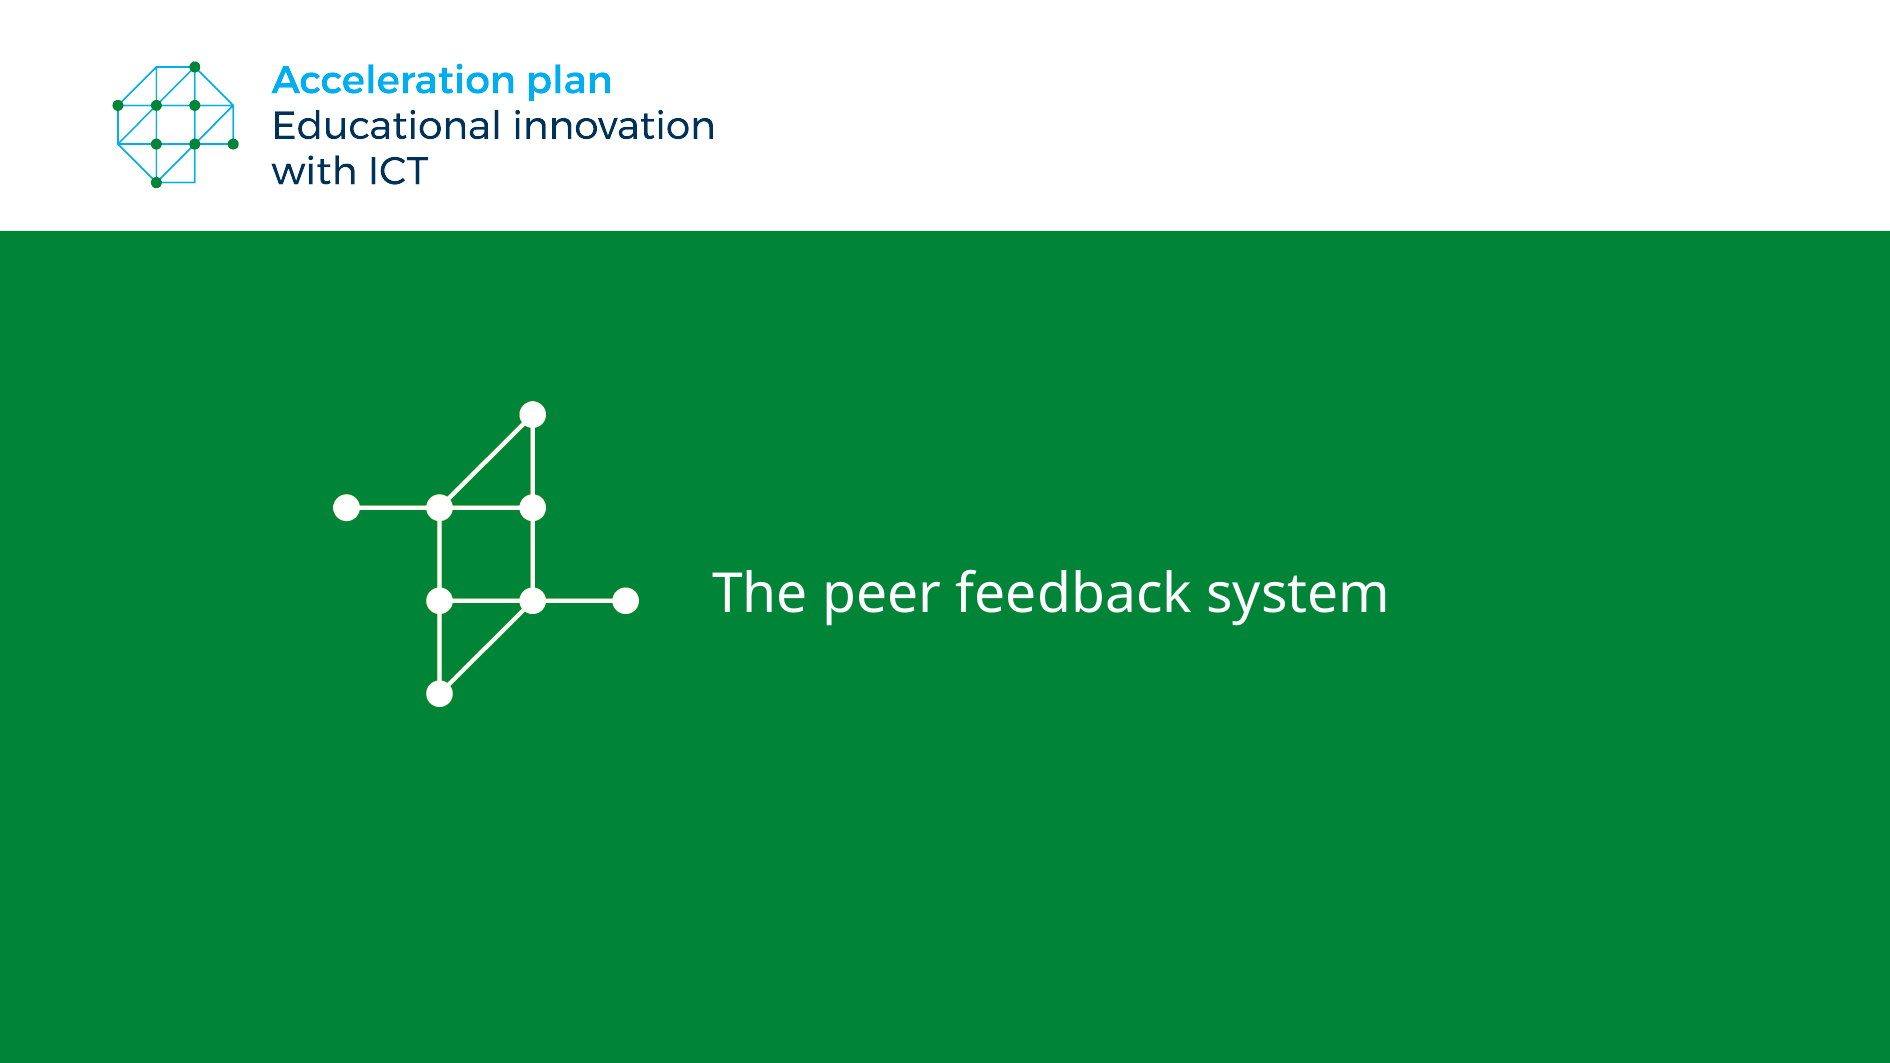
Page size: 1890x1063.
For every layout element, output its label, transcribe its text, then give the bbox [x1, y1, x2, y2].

picture [333, 401, 639, 707]
picture [0, 0, 717, 230]
list The peer feedback system [712, 386, 1762, 862]
